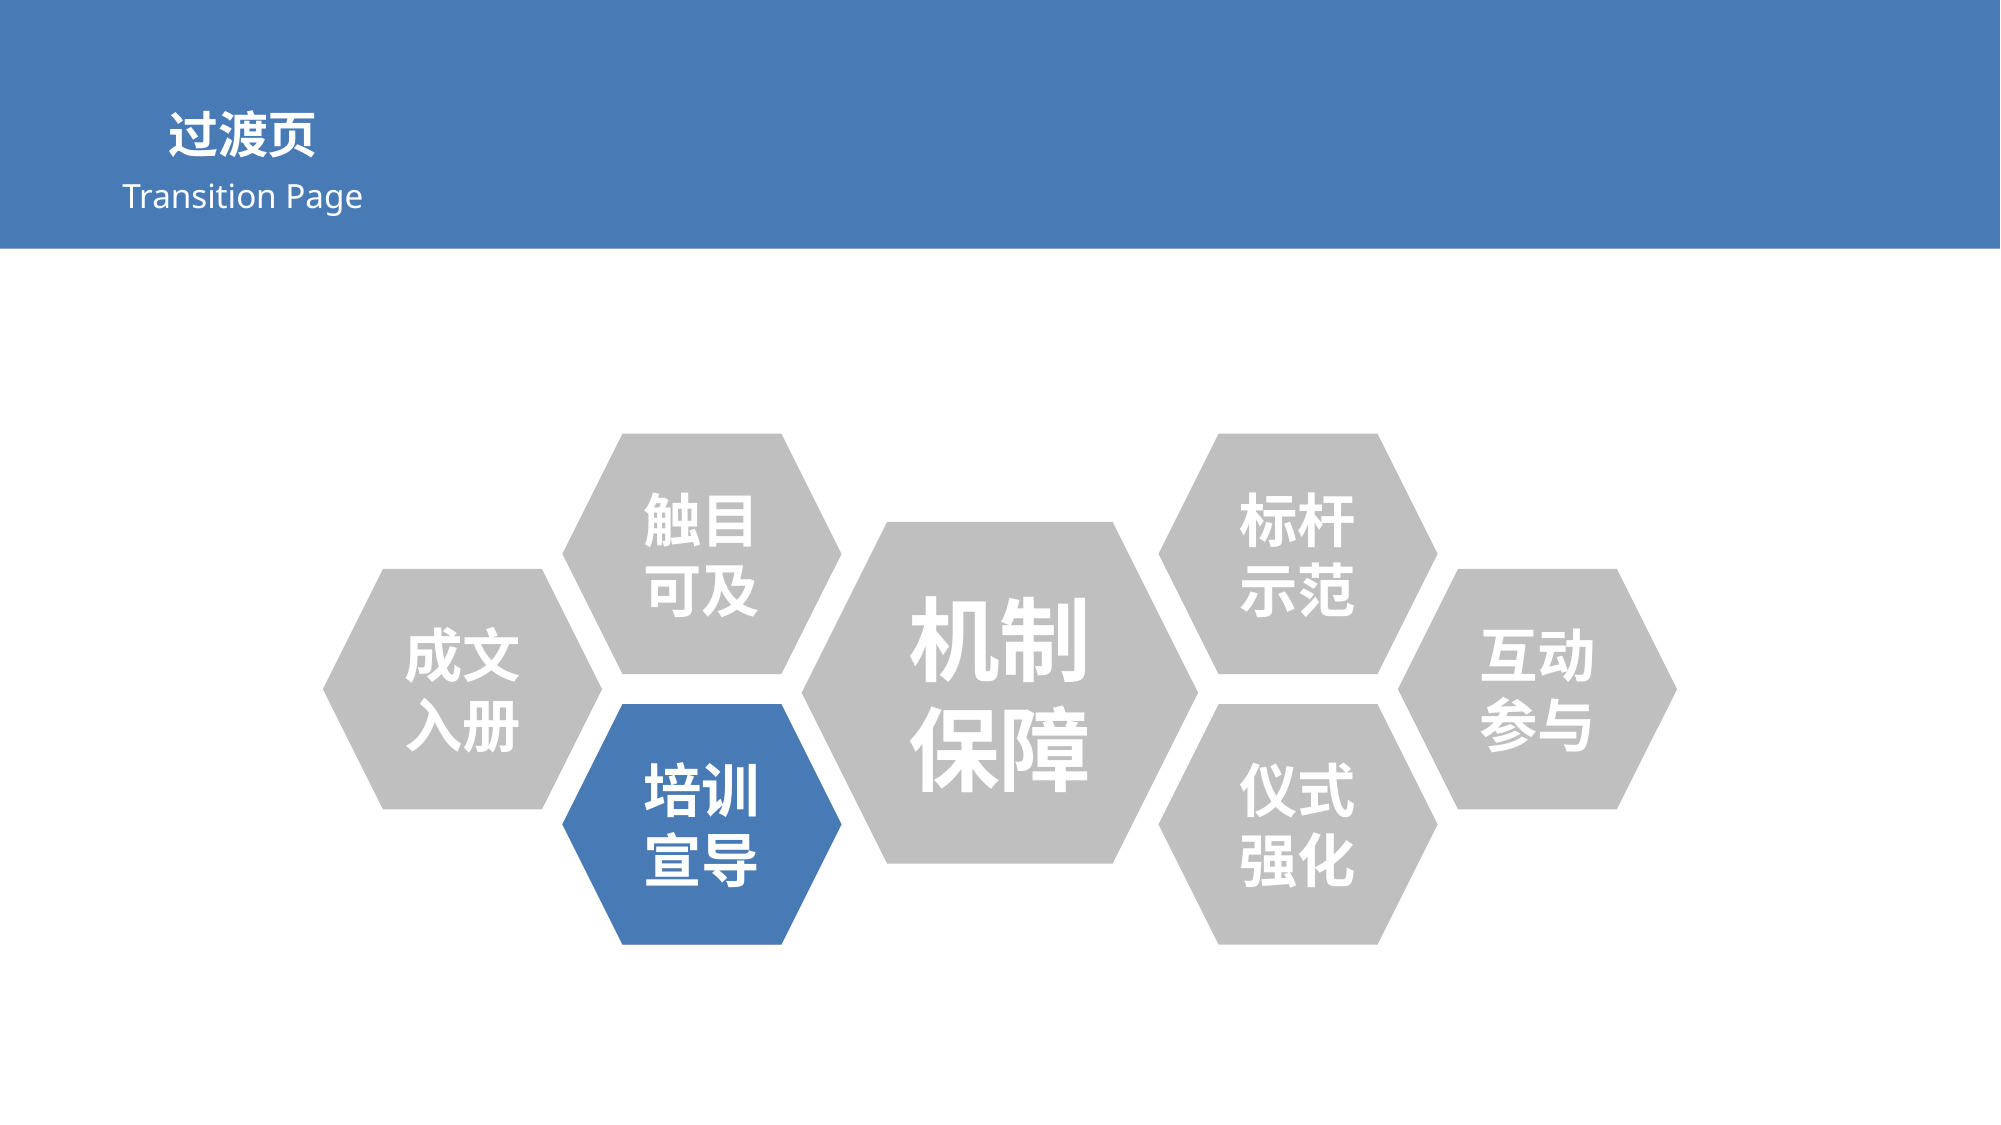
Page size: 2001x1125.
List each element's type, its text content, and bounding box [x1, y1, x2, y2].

text_box 培训 宣导 [561, 703, 843, 946]
